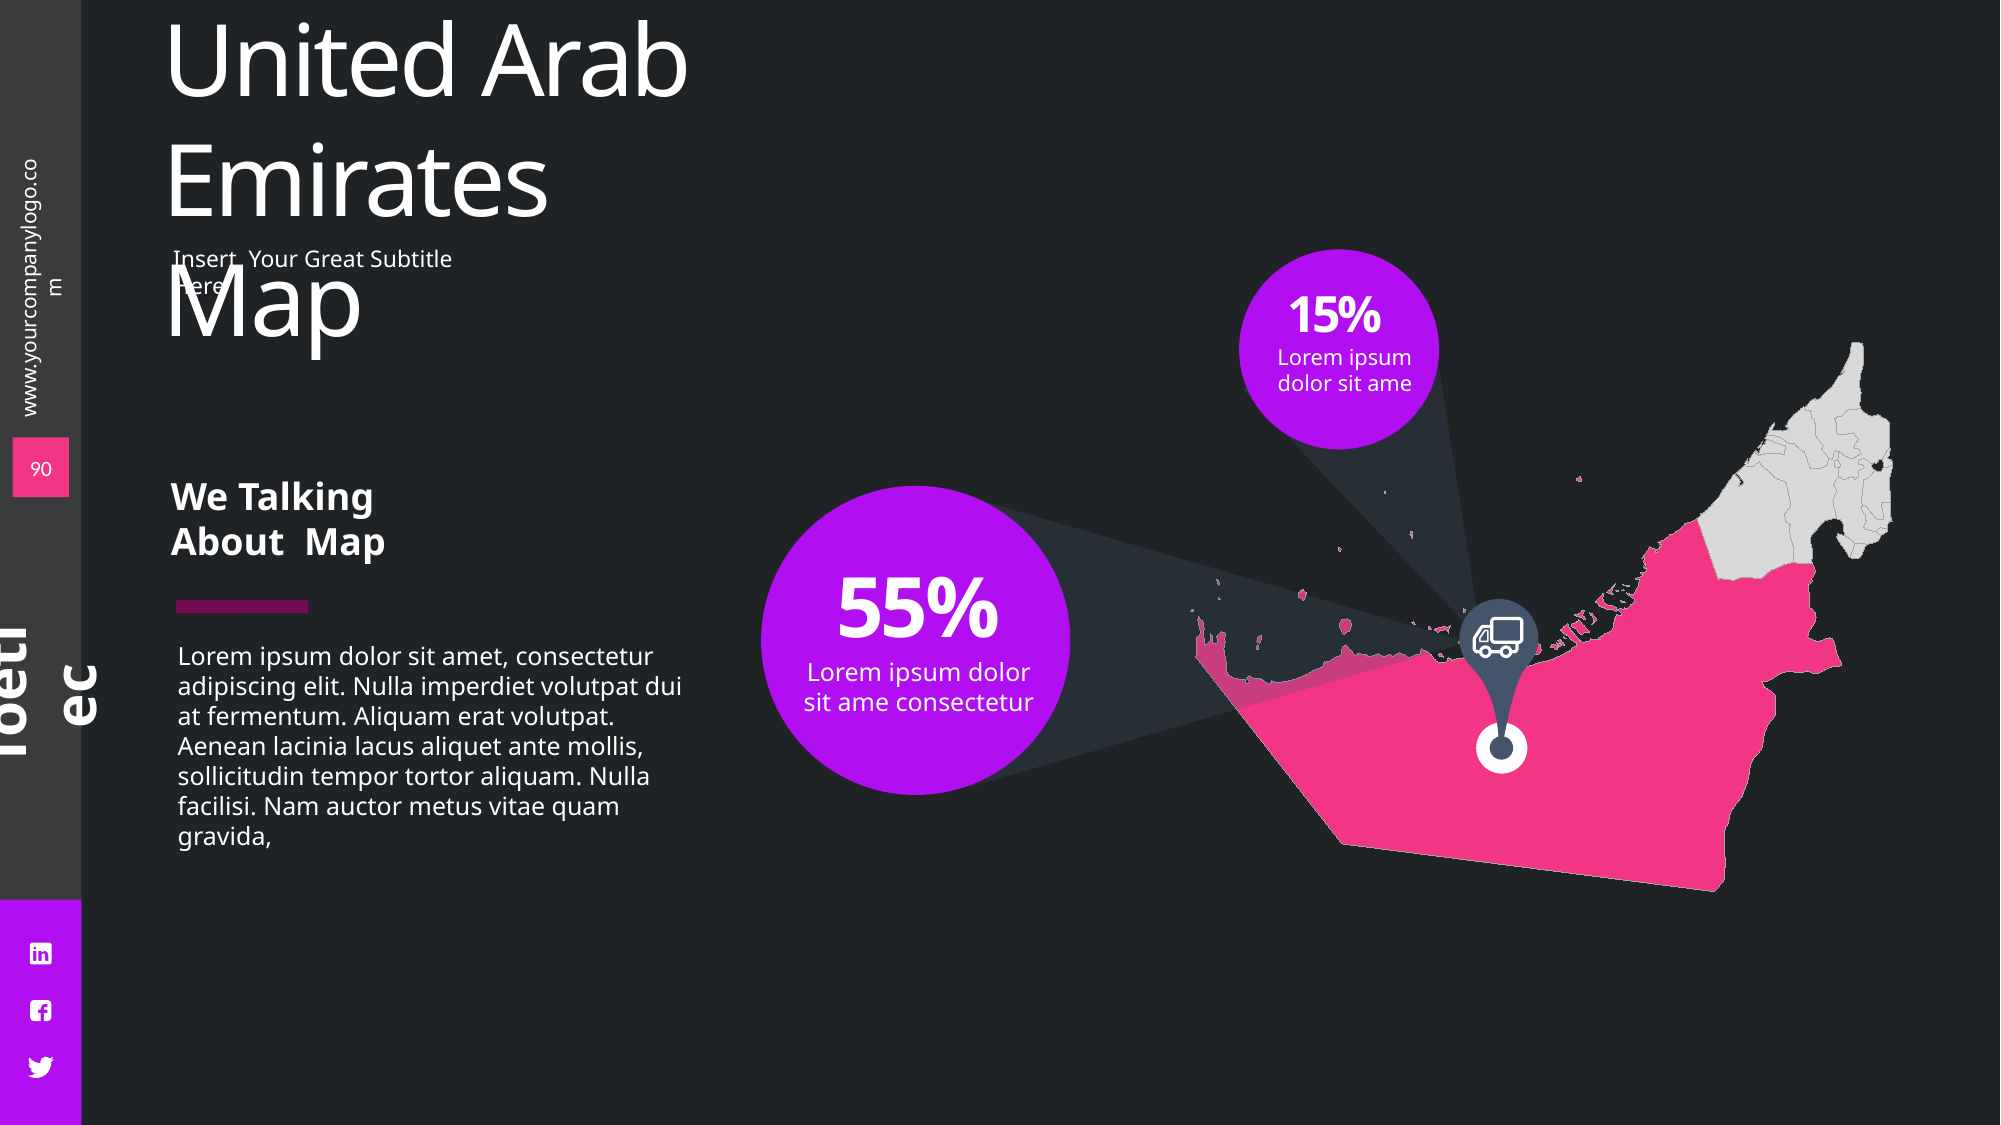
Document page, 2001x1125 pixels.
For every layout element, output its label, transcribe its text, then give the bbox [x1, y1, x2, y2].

text_box Lorem ipsum dolor sit amet, consectetur adipiscing elit. Nulla imperdiet volutpat dui at fermentum. Aliquam erat volutpat. Aenean lacinia lacus aliquet ante mollis, sollicitudin tempor tortor aliquam. Nulla facilisi. Nam auctor metus vitae quam gravida, [162, 633, 701, 858]
text_box [760, 484, 1072, 711]
text_box Lorem ipsum dolor sit ame [1249, 336, 1441, 342]
text_box We Talking About Map [156, 453, 446, 583]
text_box Insert Your Great Subtitle Here [158, 237, 512, 307]
text_box Lorem ipsum dolor sit ame consectetur [777, 648, 1061, 724]
text_box [968, 500, 1190, 789]
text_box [1190, 342, 1893, 892]
text_box 15% [1287, 281, 1383, 336]
text_box [1238, 248, 1440, 342]
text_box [1436, 608, 1562, 774]
text_box 55% [836, 554, 1001, 648]
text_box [176, 600, 309, 614]
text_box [1472, 616, 1524, 659]
slide_number 90 [12, 437, 69, 498]
text_box United Arab Emirates Map [147, 116, 788, 236]
text_box [784, 724, 1047, 797]
